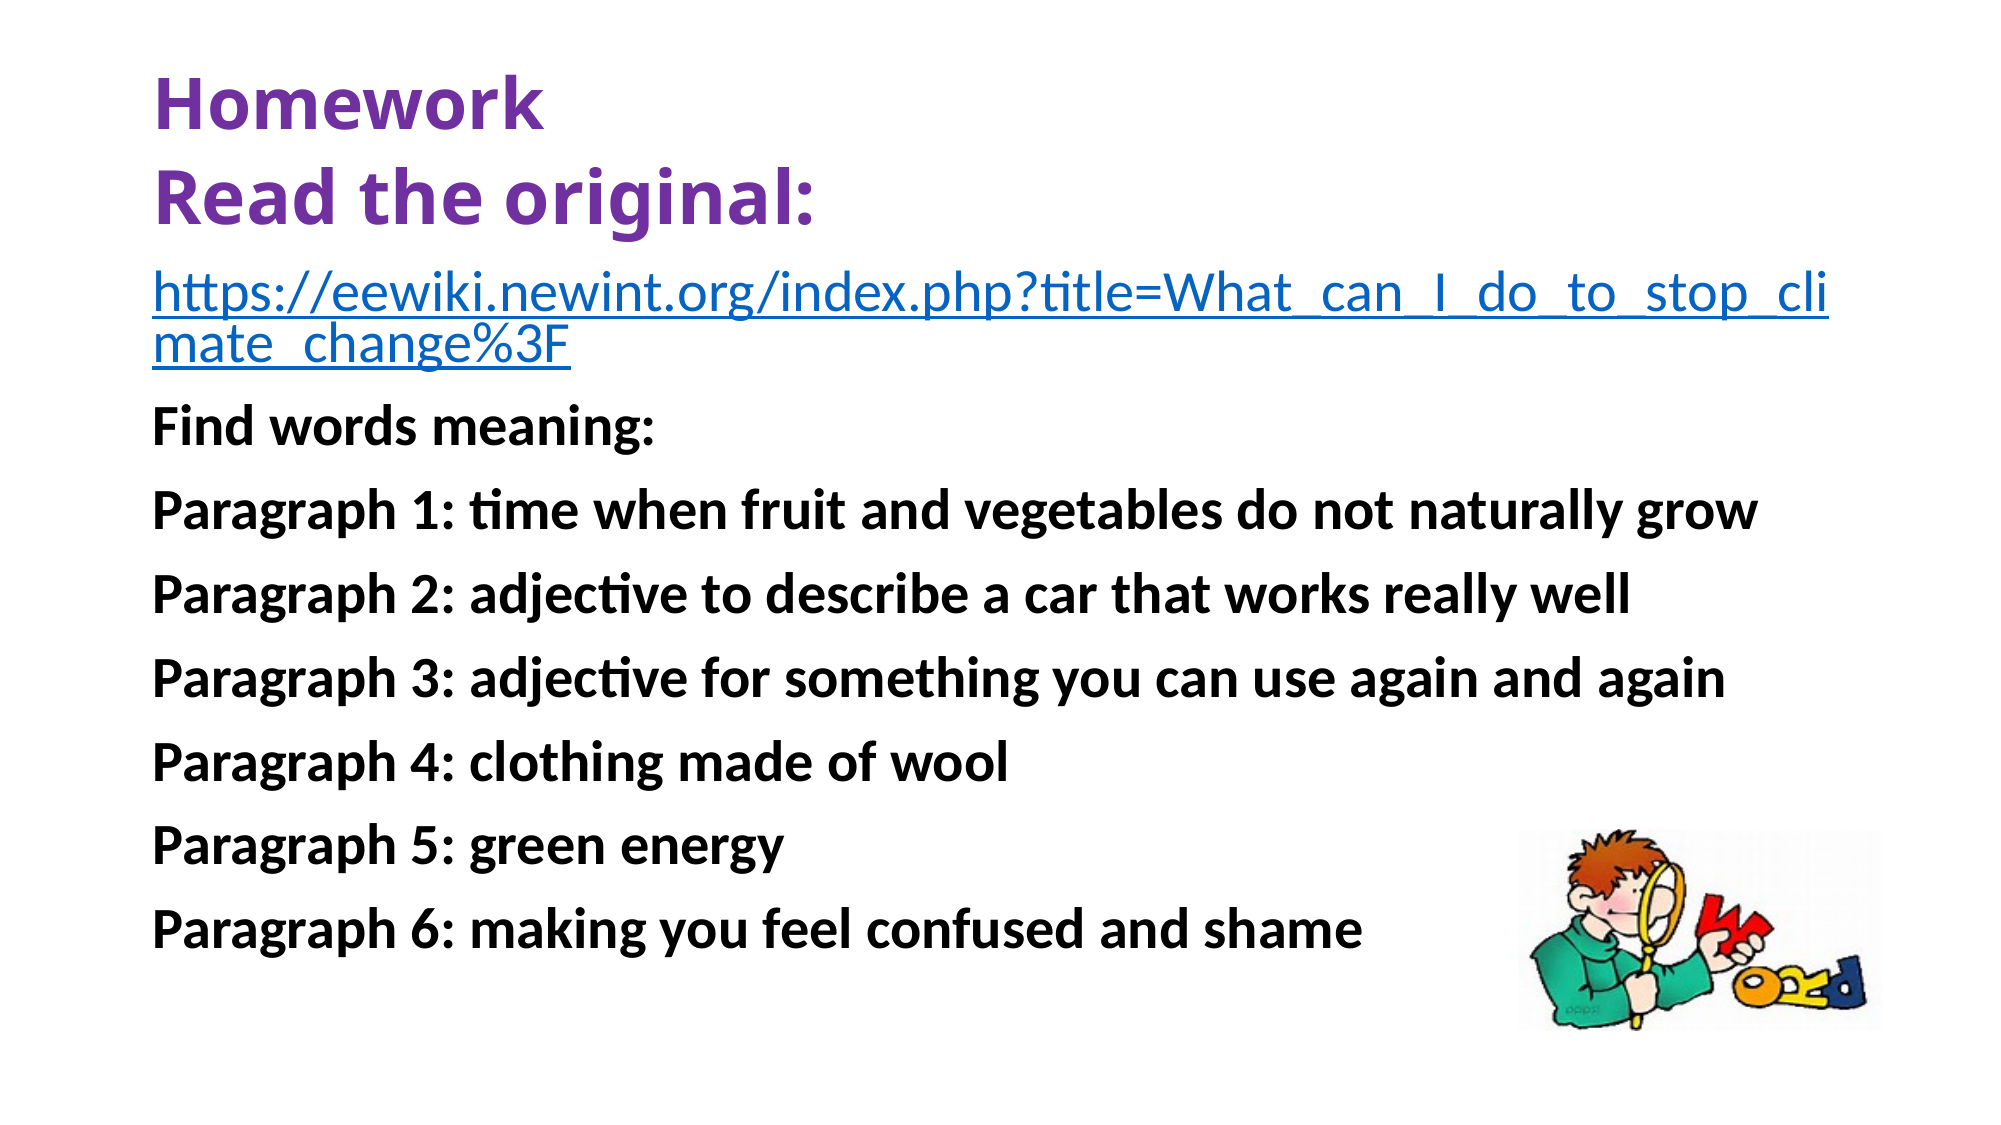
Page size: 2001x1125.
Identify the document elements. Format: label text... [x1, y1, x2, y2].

list Read the original: https://eewiki.newint.org/index.php?title=What_can_I_do_to_stop_climate_change%3F Find words meaning: Paragraph 1: time when fruit and vegetables do not naturally grow Paragraph 2: adjective to describe a car that works really well Paragraph 3: adjective for something you can use again and again Paragraph 4: clothing made of wool Paragraph 5: green energy Paragraph 6: making you feel confused and shame [137, 152, 1863, 1066]
title Homework [137, 59, 1863, 152]
picture [1518, 829, 1883, 1031]
